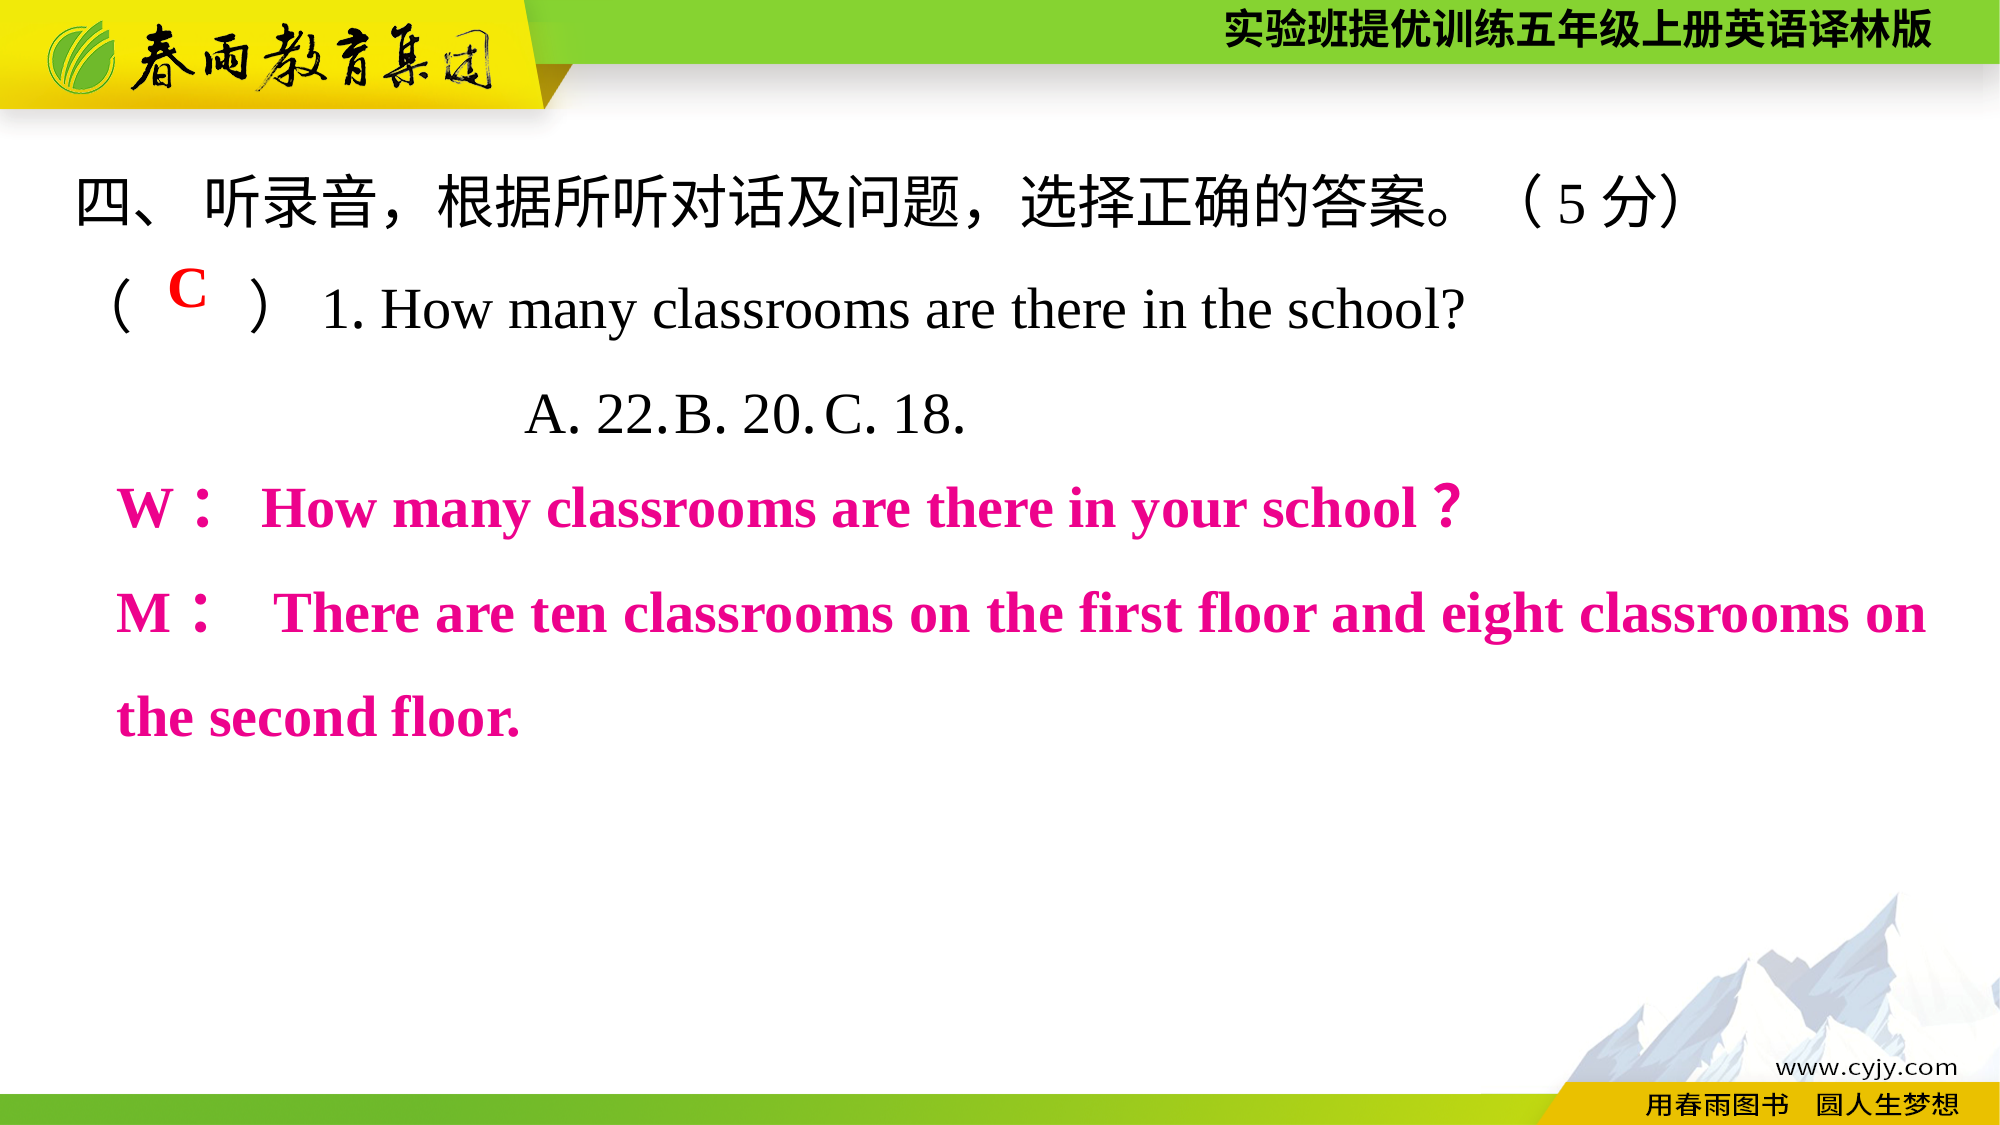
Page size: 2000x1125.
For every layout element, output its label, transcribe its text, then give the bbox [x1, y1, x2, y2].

list 四、 听录音，根据所听对话及问题，选择正确的答案。（5分） （ ）1. How many classrooms are there in the school? A. 22. B. 20. C. 18. [59, 122, 1944, 443]
picture [0, 0, 2000, 1125]
text_box W：How many classrooms are there in your school？ M： There are ten classrooms on the first floor and eight classrooms on the second floor. [102, 426, 1944, 756]
text_box C [153, 241, 225, 327]
